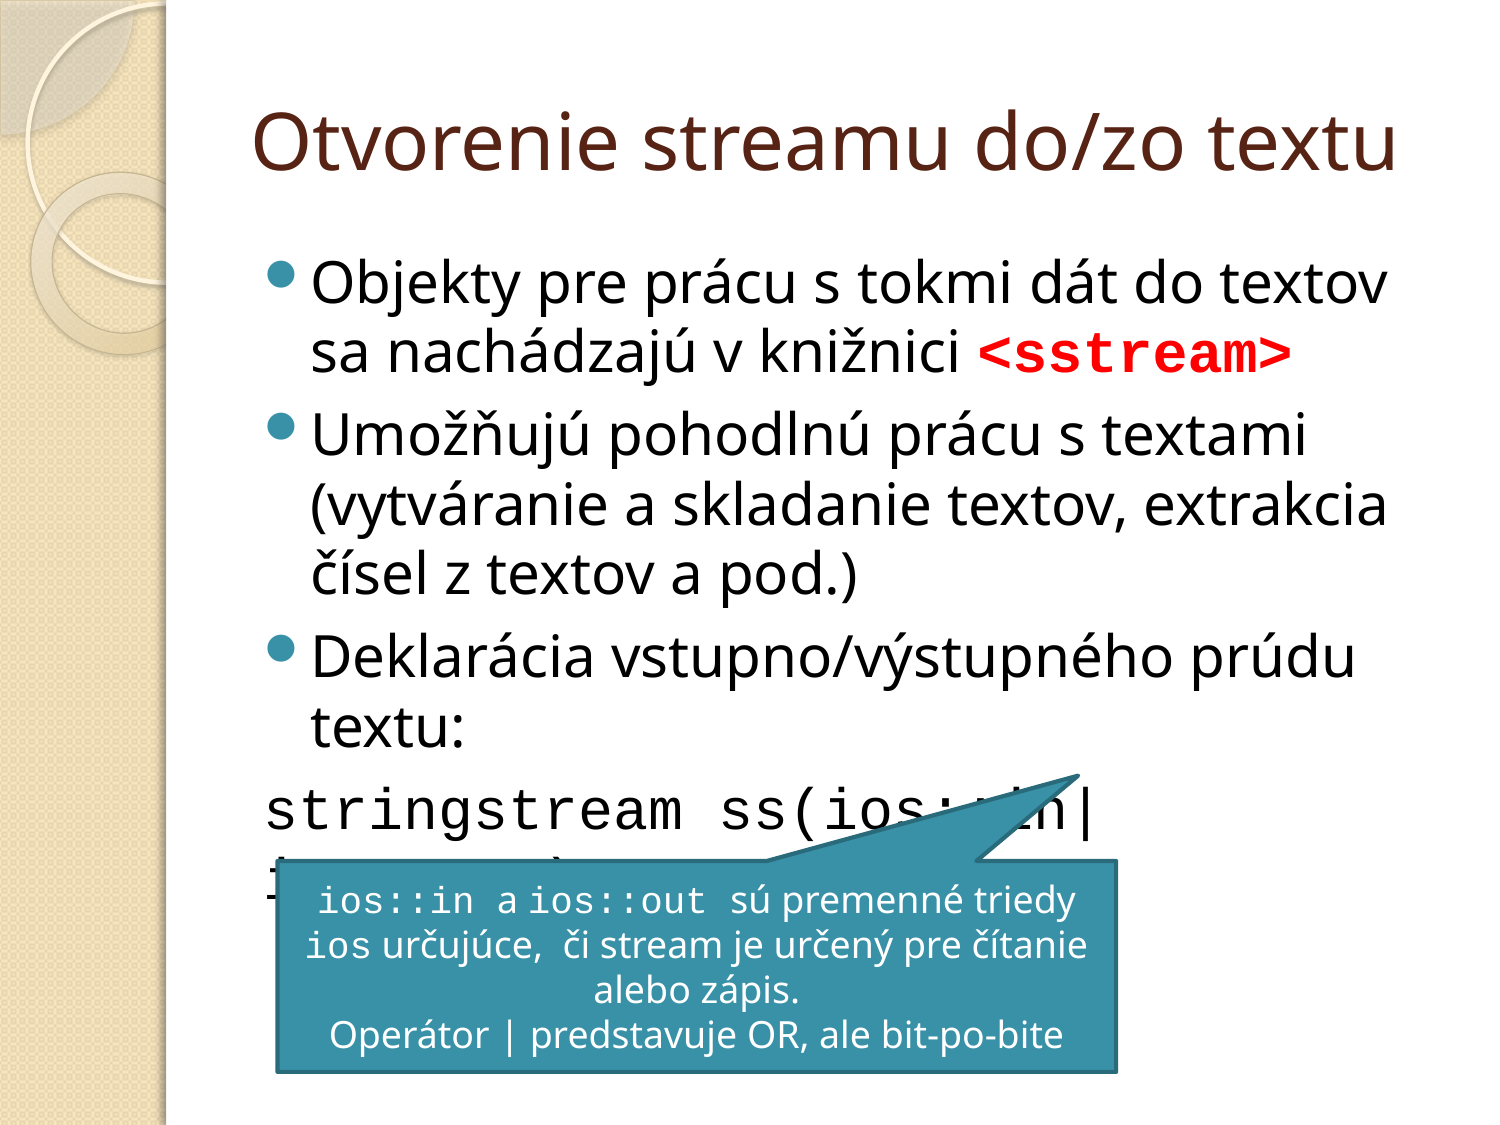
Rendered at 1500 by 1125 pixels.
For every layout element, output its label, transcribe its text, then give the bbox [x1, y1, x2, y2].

text_box ios::in a ios::out sú premenné triedy ios určujúce, či stream je určený pre čítanie alebo zápis. Operátor | predstavuje OR, ale bit-po-bite [275, 773, 1119, 1074]
list Objekty pre prácu s tokmi dát do textov sa nachádzajú v knižnici <sstream> Umožňujú pohodlnú prácu s textami (vytváranie a skladanie textov, extrakcia čísel z textov a pod.) Deklarácia vstupno/výstupného prúdu textu: stringstream ss(ios::in|ios::out); [235, 237, 1466, 1125]
title Otvorenie streamu do/zo textu [235, 45, 1466, 233]
